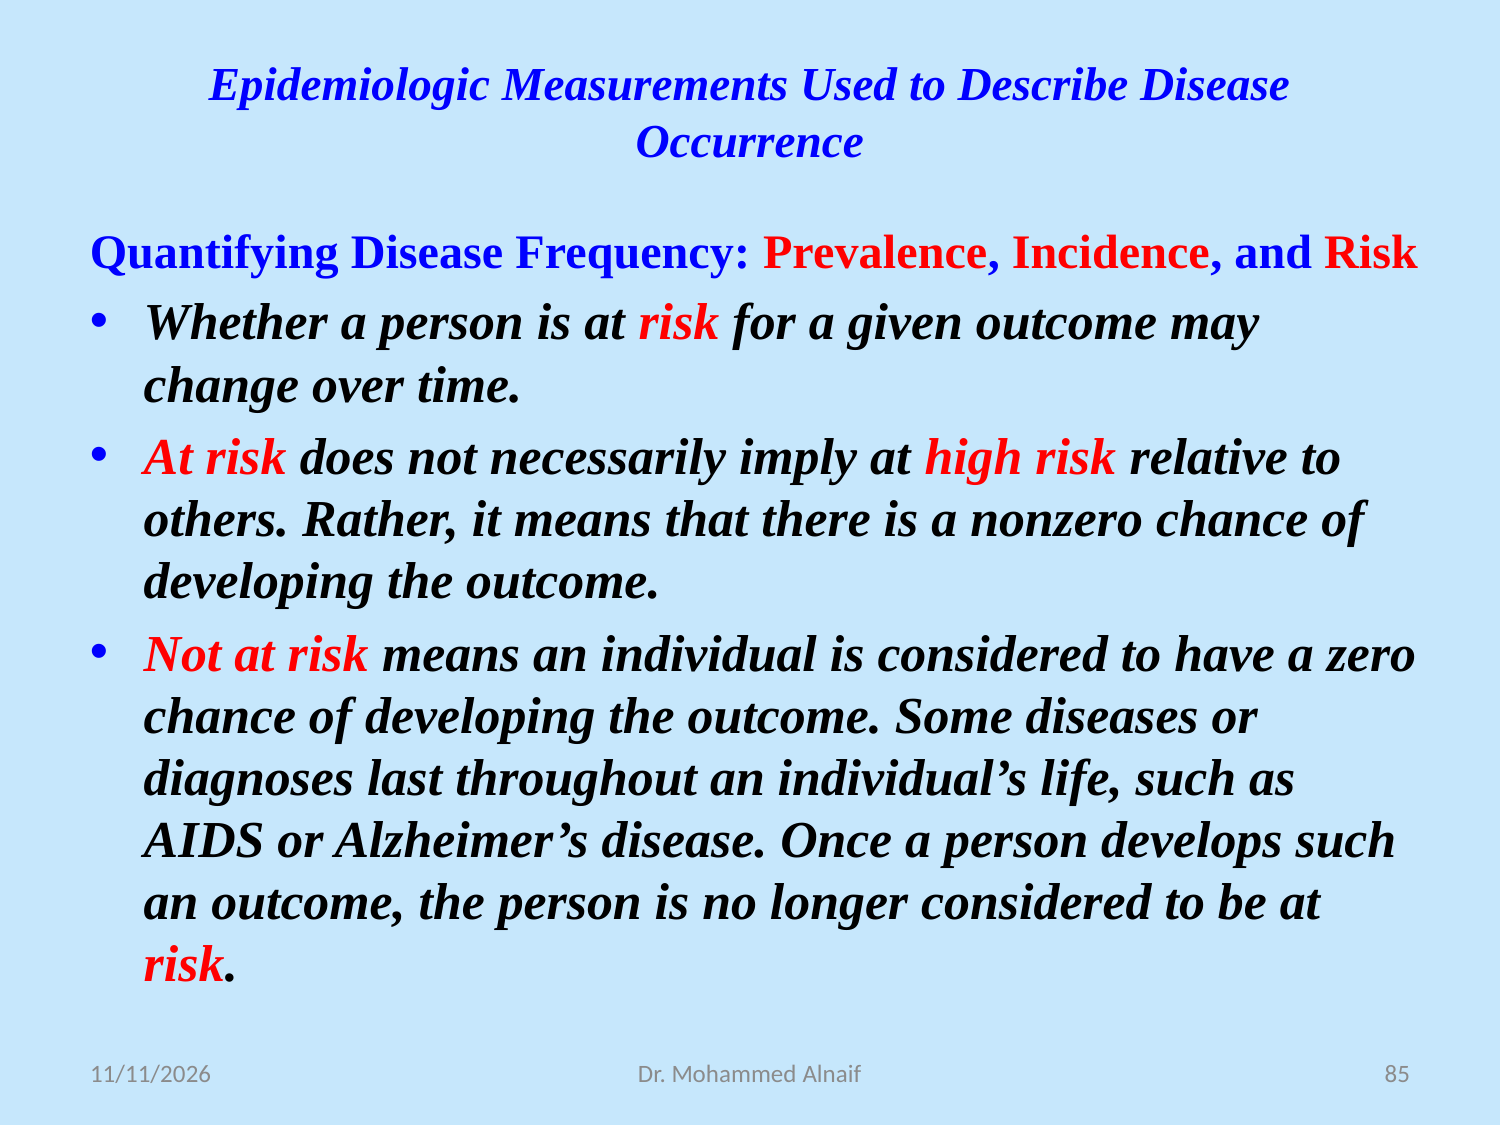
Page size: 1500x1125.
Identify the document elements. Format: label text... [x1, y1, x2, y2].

slide_number 85 [1074, 1042, 1425, 1103]
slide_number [75, 1042, 425, 1103]
footer Dr. Mohammed Alnaif [512, 1042, 988, 1103]
title Epidemiologic Measurements Used to Describe Disease Occurrence [75, 45, 1425, 175]
text_box Quantifying Disease Frequency: Prevalence, Incidence, and Risk Whether a person is at risk for a given outcome may change over time. At risk does not necessarily imply at high risk relative to others. Rather, it means that there is a nonzero chance of developing the outcome. Not at risk means an individual is considered to have a zero chance of developing the outcome. Some diseases or diagnoses last throughout an individual’s life, such as AIDS or Alzheimer’s disease. Once a person develops such an outcome, the person is no longer considered to be at risk. [74, 212, 1438, 1038]
